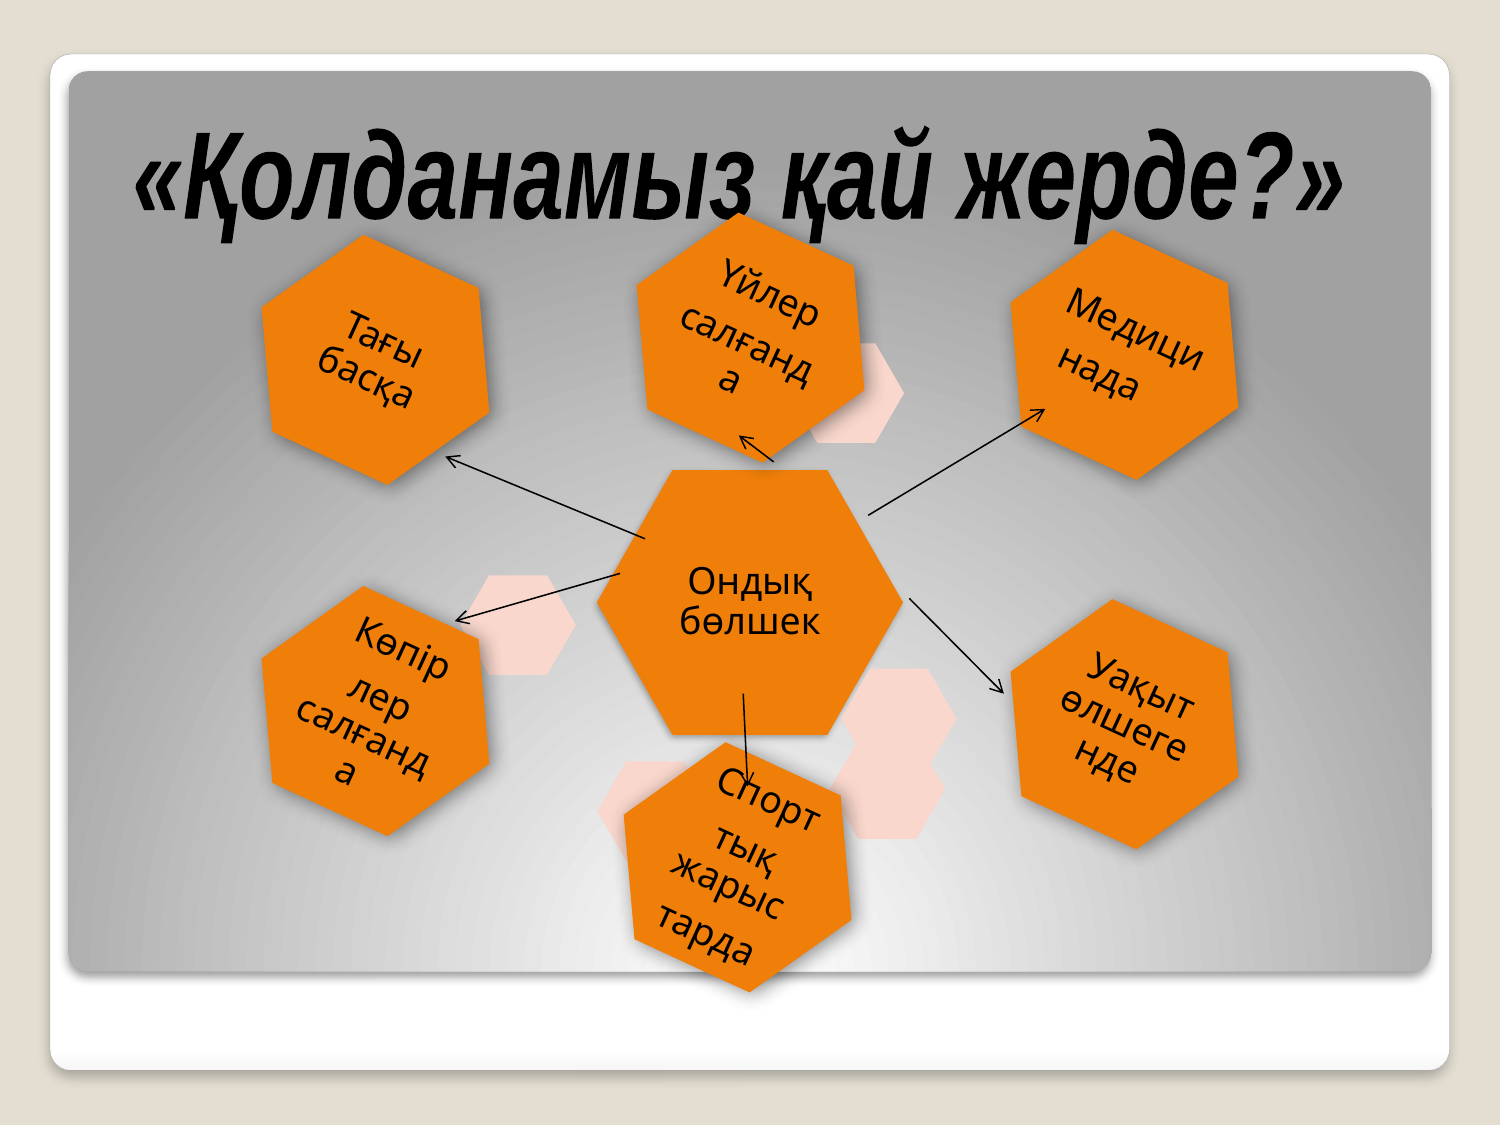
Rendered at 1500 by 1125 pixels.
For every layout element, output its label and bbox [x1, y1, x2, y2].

text_box [738, 435, 774, 463]
text_box [742, 693, 748, 787]
text_box [909, 598, 1005, 694]
text_box [445, 456, 646, 539]
text_box [249, 228, 1251, 977]
list [82, 86, 1425, 774]
text_box [867, 408, 1046, 516]
text_box [454, 573, 621, 622]
